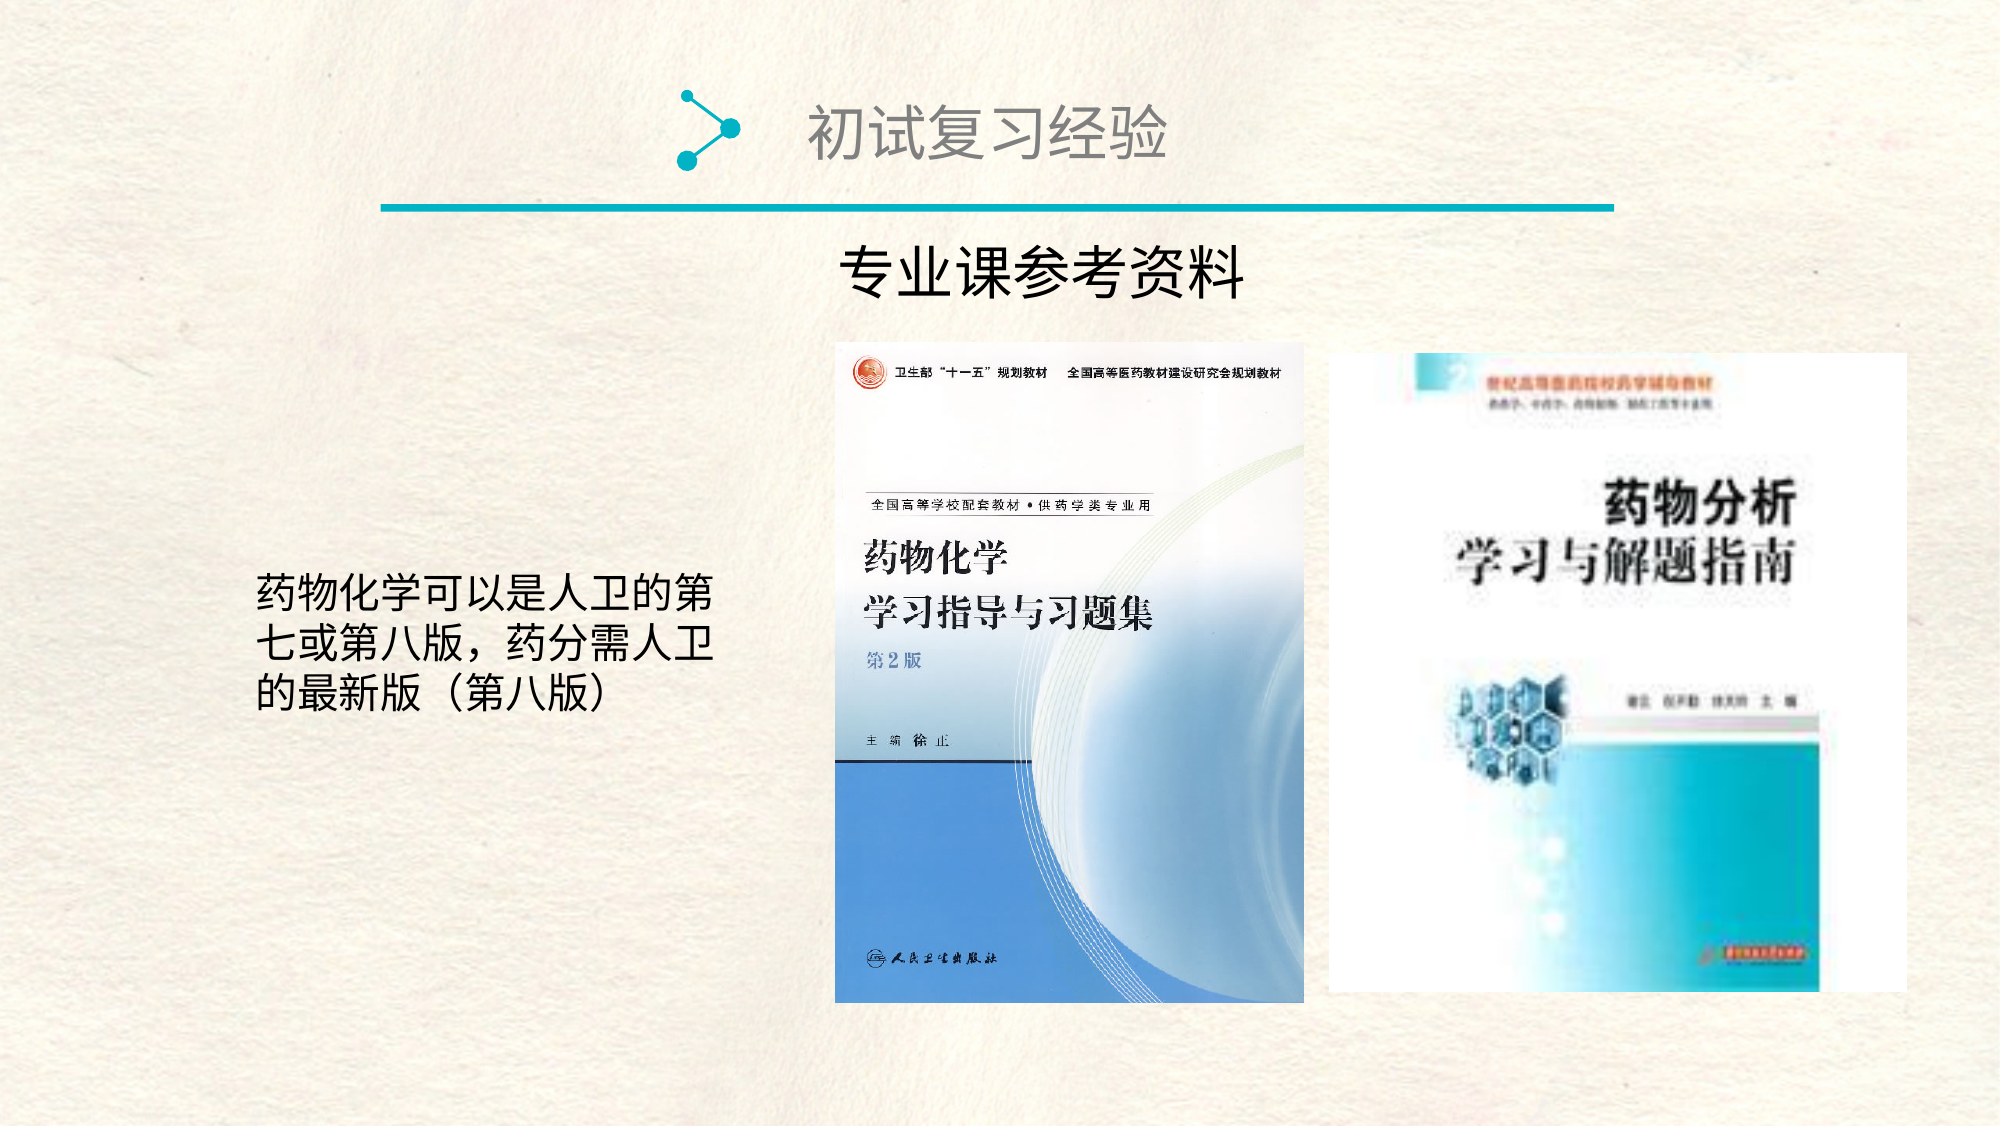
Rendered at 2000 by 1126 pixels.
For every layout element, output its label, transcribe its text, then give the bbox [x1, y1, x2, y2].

text_box 专业课参考资料 [539, 228, 1544, 314]
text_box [380, 86, 1615, 212]
picture [0, 0, 2000, 1126]
text_box 药物化学可以是人卫的第七或第八版，药分需人卫的最新版（第八版） [240, 559, 731, 725]
